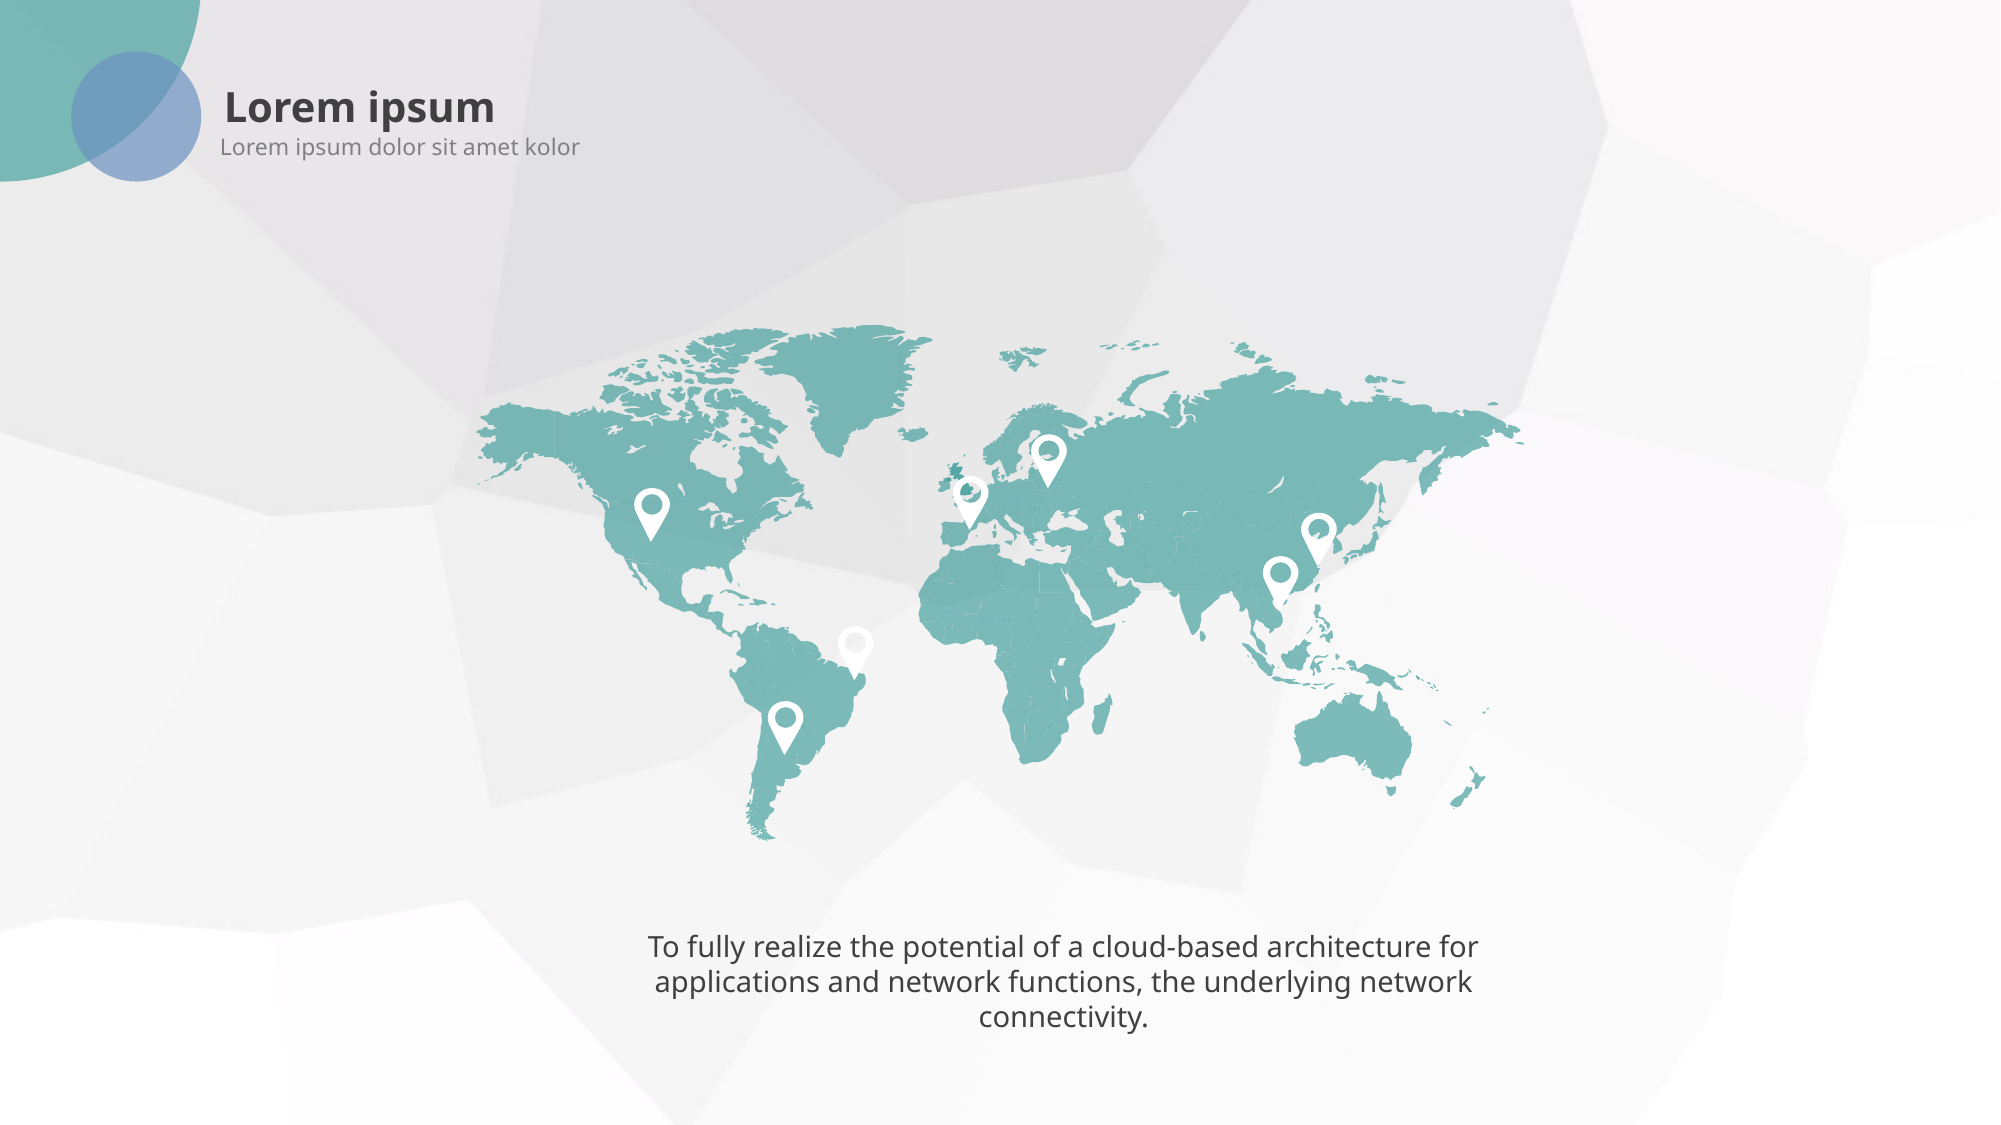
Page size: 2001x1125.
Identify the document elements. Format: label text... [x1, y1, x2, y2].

text_box [70, 50, 203, 183]
text_box Lorem ipsum dolor sit amet kolor [205, 125, 596, 168]
text_box To fully realize the potential of a cloud-based architecture for applications and network functions, the underlying network connectivity. [597, 920, 1530, 1041]
text_box Lorem ipsum [209, 73, 511, 125]
picture [0, 0, 2001, 1125]
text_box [475, 324, 1525, 842]
text_box [0, 0, 202, 183]
